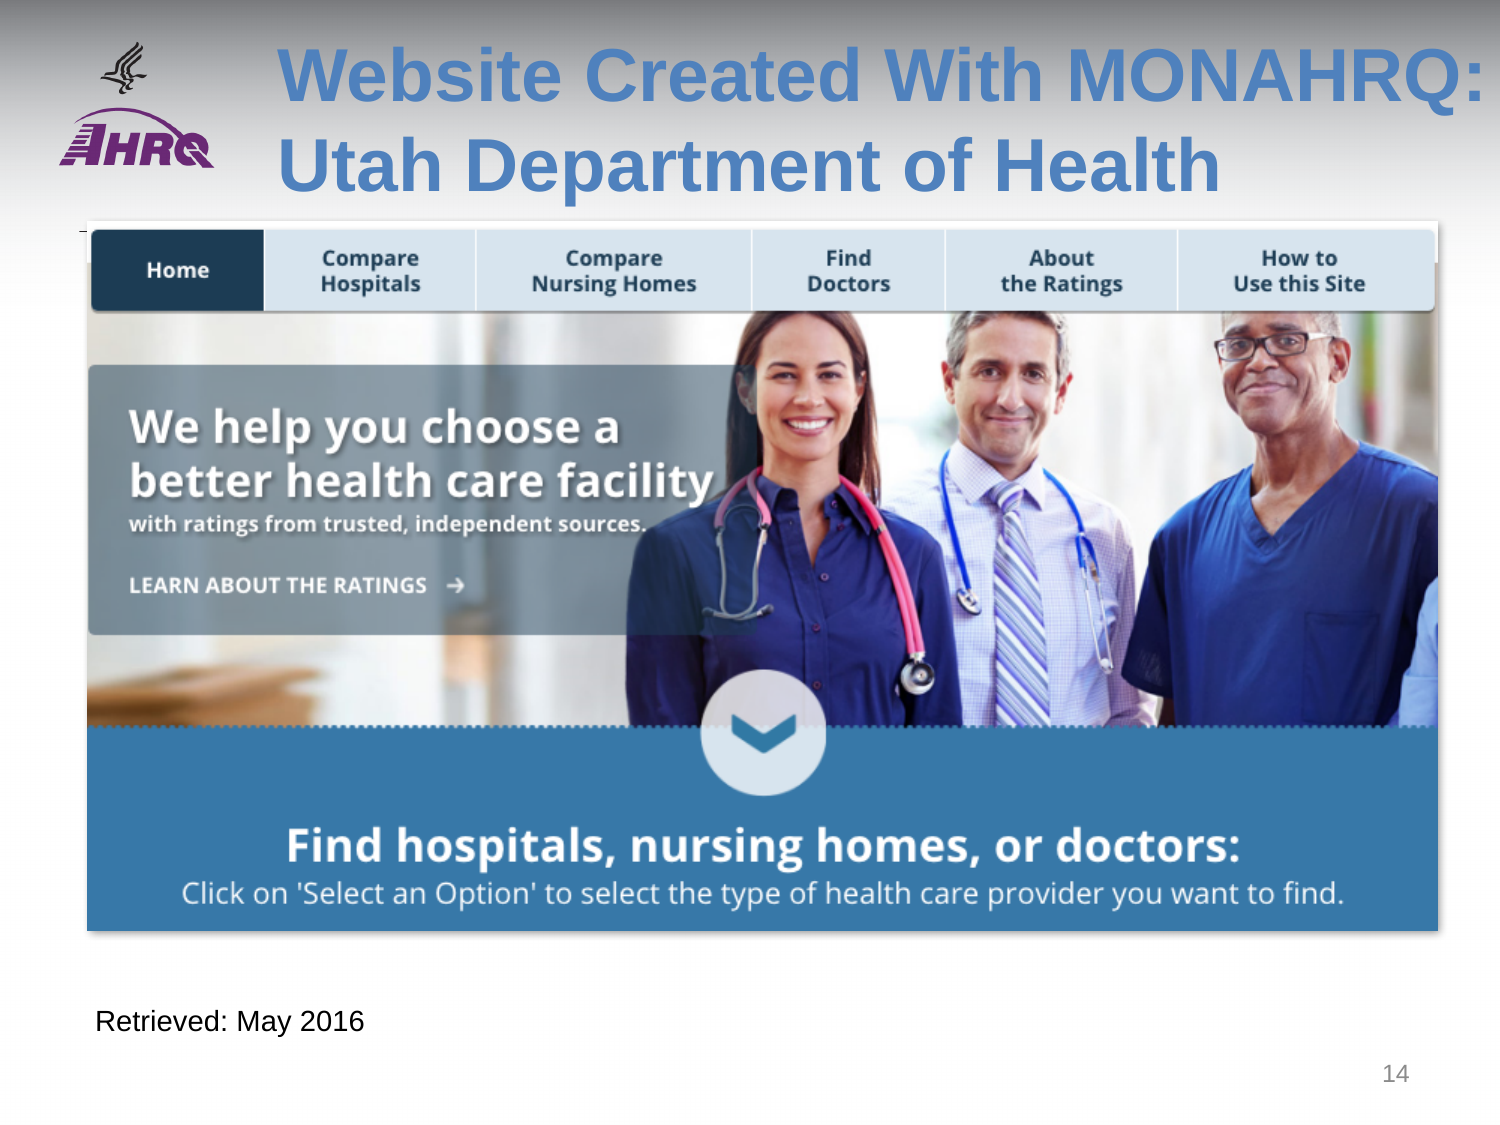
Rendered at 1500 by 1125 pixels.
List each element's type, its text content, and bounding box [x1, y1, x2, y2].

title Website Created With MONAHRQ: Utah Department of Health [262, 45, 1500, 188]
text_box Retrieved: May 2016 [80, 995, 389, 1045]
slide_number 14 [1074, 1042, 1425, 1103]
picture [0, 0, 1500, 1125]
